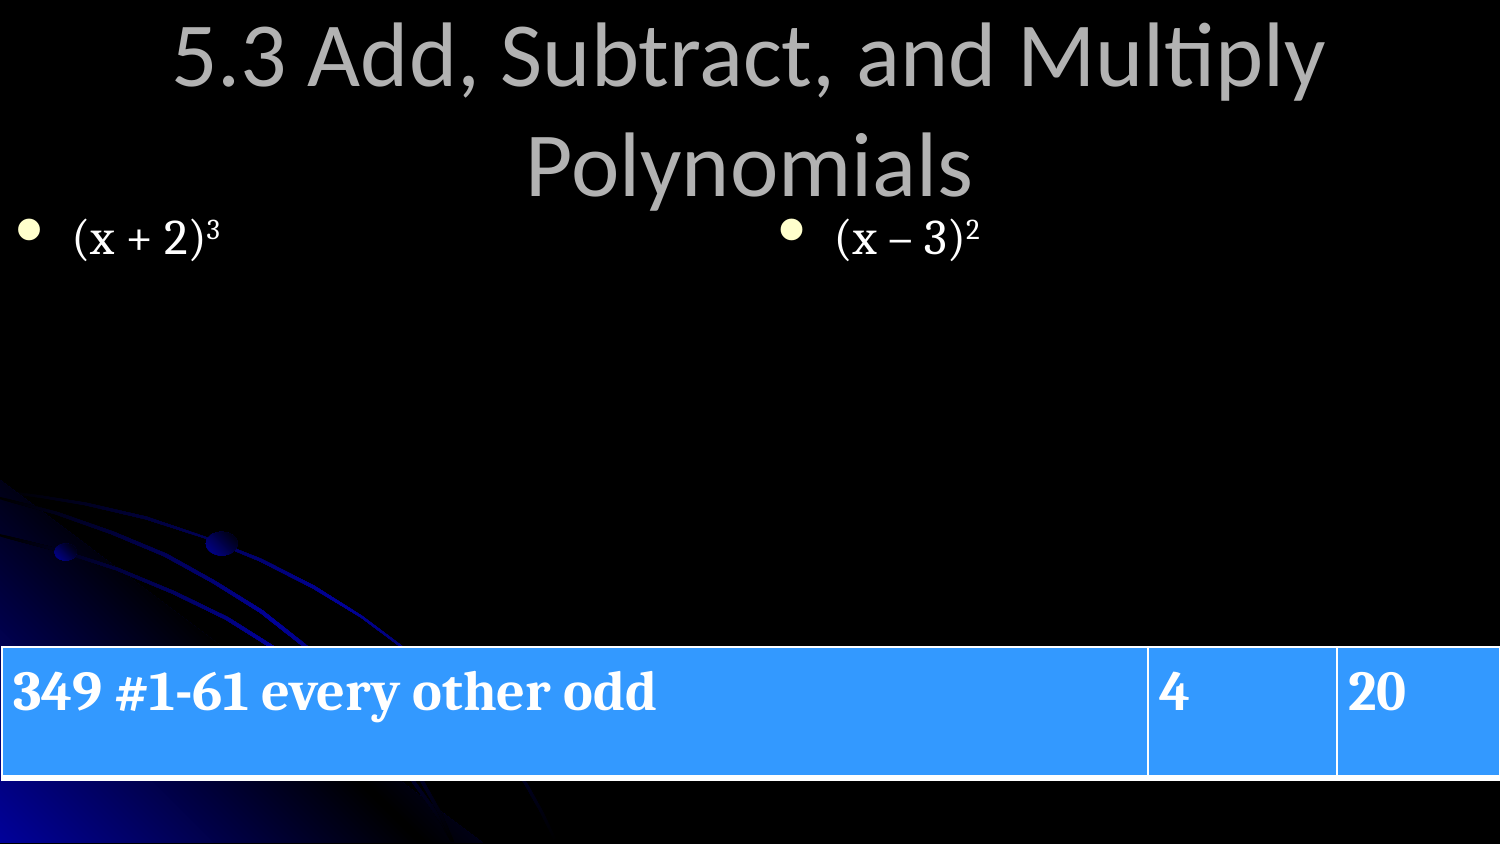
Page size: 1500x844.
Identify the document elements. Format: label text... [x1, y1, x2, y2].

list (x – 3)2 [762, 196, 1500, 646]
title 5.3 Add, Subtract, and Multiply Polynomials [0, 33, 1500, 175]
table_header 20 [1338, 648, 1499, 775]
table_header 349 #1-61 every other odd [3, 648, 1147, 775]
table_header 4 [1149, 648, 1336, 775]
list (x + 2)3 [0, 196, 738, 755]
